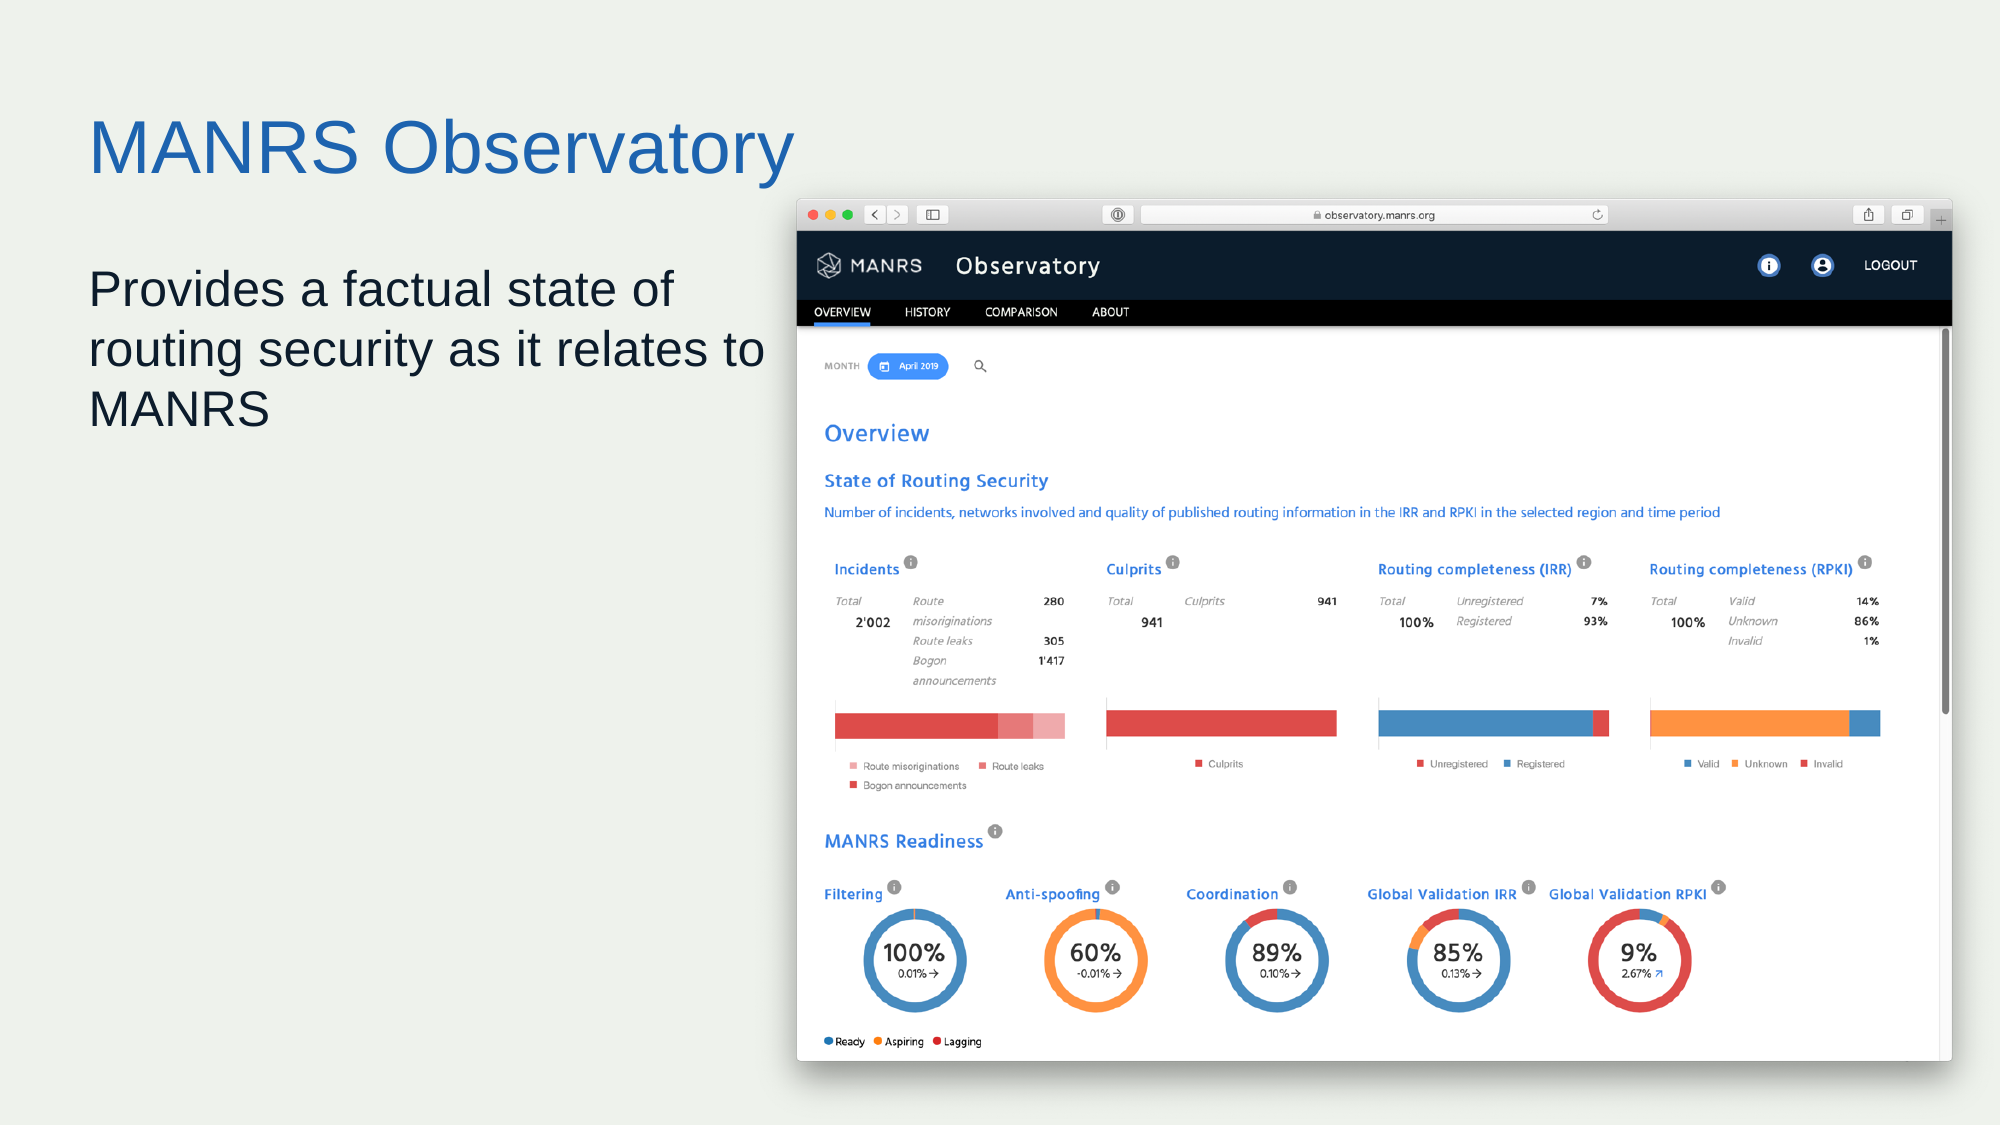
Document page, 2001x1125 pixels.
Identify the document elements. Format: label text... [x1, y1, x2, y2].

picture [748, 165, 2000, 1125]
list Provides a factual state of routing security as it relates to MANRS [88, 256, 748, 1032]
title MANRS Observatory [88, 93, 1914, 182]
